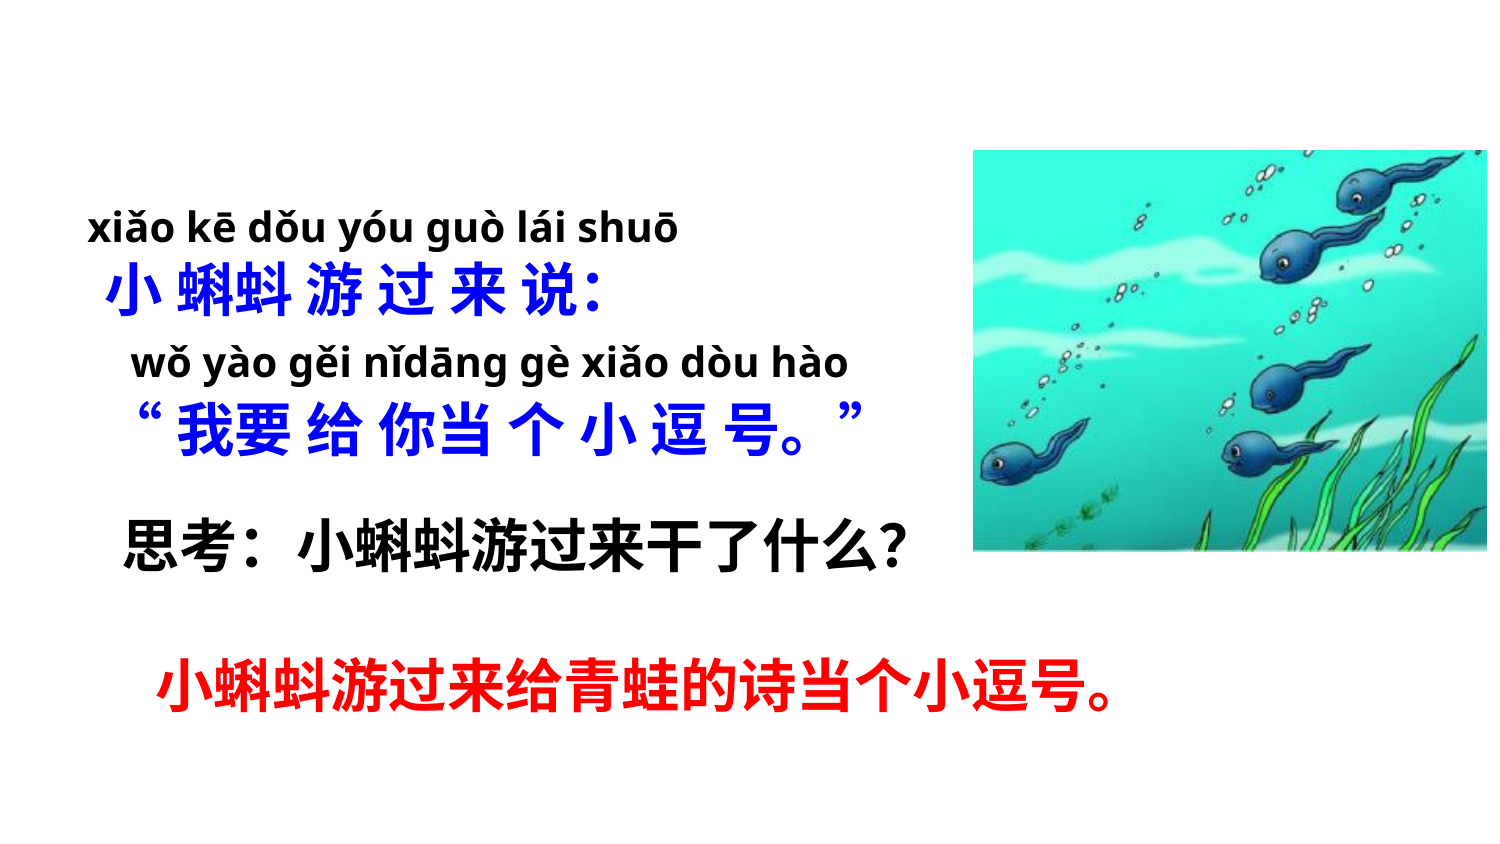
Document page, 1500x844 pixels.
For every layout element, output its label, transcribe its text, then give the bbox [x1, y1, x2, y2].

text_box 小蝌蚪游过来给青蛙的诗当个小逗号。 [74, 606, 1226, 727]
picture [973, 150, 1487, 552]
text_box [72, 107, 1009, 453]
text_box 思考：小蝌蚪游过来干了什么？ [106, 502, 952, 587]
